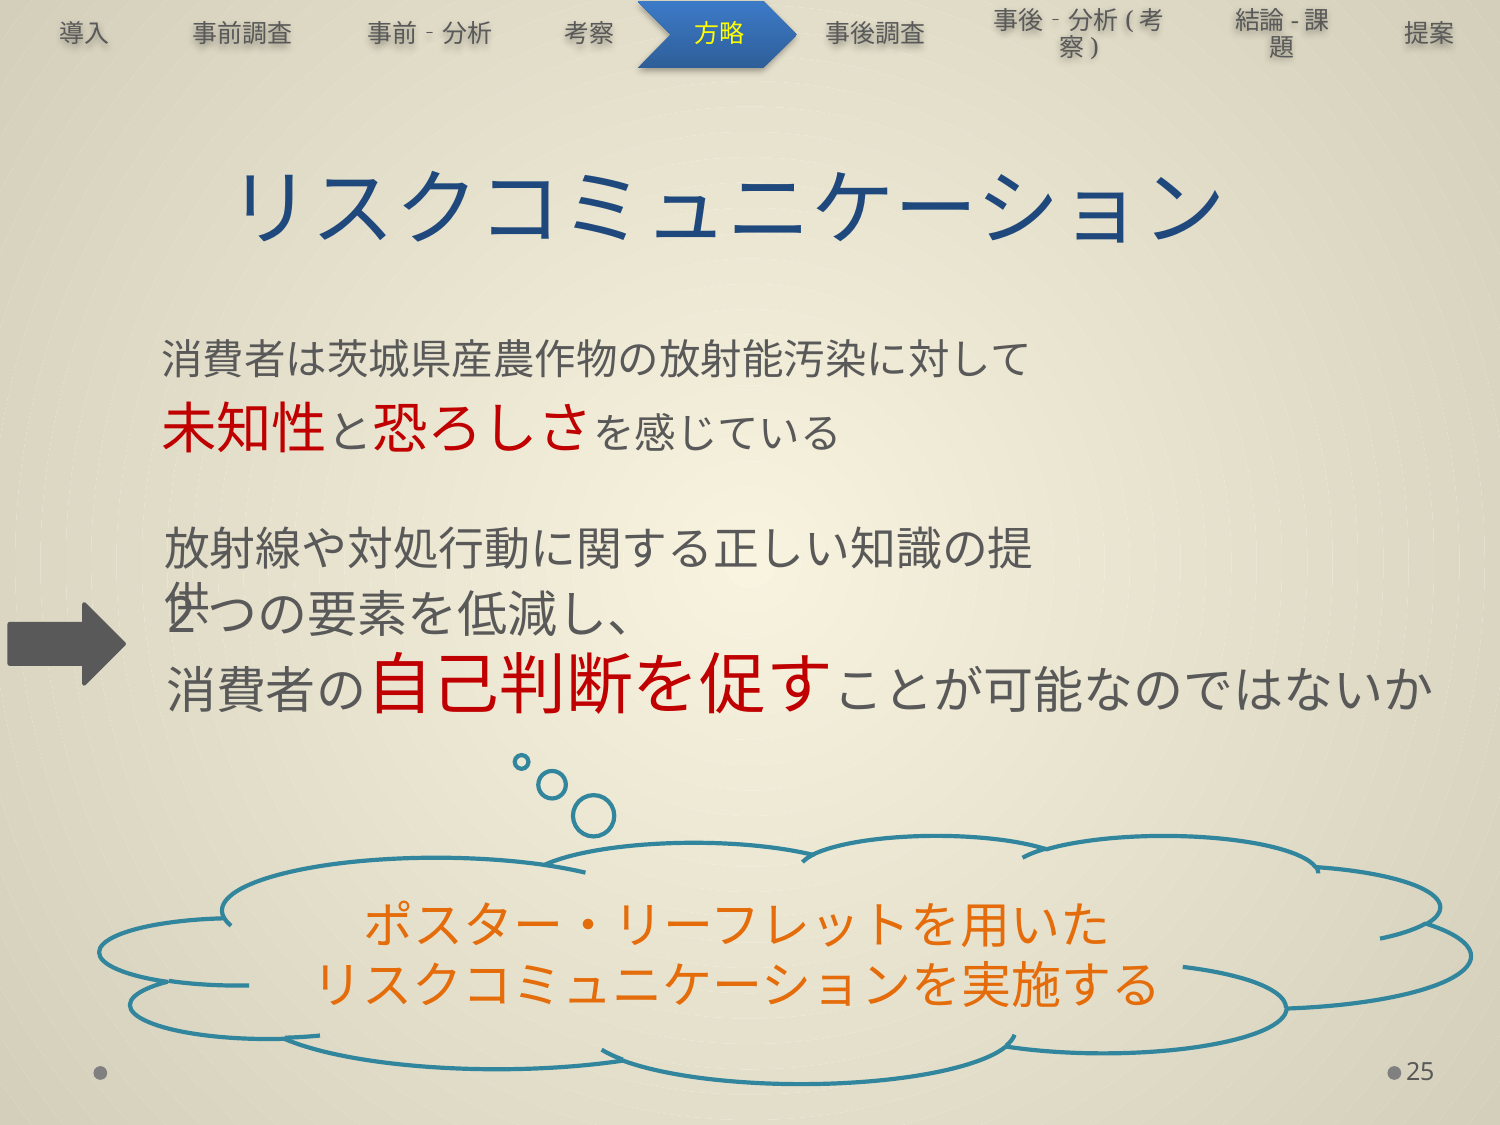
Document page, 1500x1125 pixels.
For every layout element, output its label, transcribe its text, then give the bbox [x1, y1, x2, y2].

text_box ポスター・リーフレットを用いた リスクコミュニケーションを実施する [536, 768, 568, 801]
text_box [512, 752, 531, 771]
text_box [5, 0, 1500, 69]
text_box ポスター・リーフレットを用いた リスクコミュニケーションを実施する [570, 793, 617, 839]
title リスクコミュニケーション [29, 76, 1425, 263]
list 消費者は茨城県産農作物の放射能汚染に対して 未知性と恐ろしさを感じている [146, 266, 1446, 469]
text_box 放射線や対処行動に関する正しい知識の提供 [149, 512, 1083, 638]
text_box [7, 602, 126, 686]
text_box 2つの要素を低減し、 消費者の自己判断を促すことが可能なのではないか [151, 574, 1500, 730]
text_box ポスター・リーフレットを用いた リスクコミュニケーションを実施する [97, 833, 1474, 1087]
slide_number 25 [1401, 1042, 1494, 1103]
